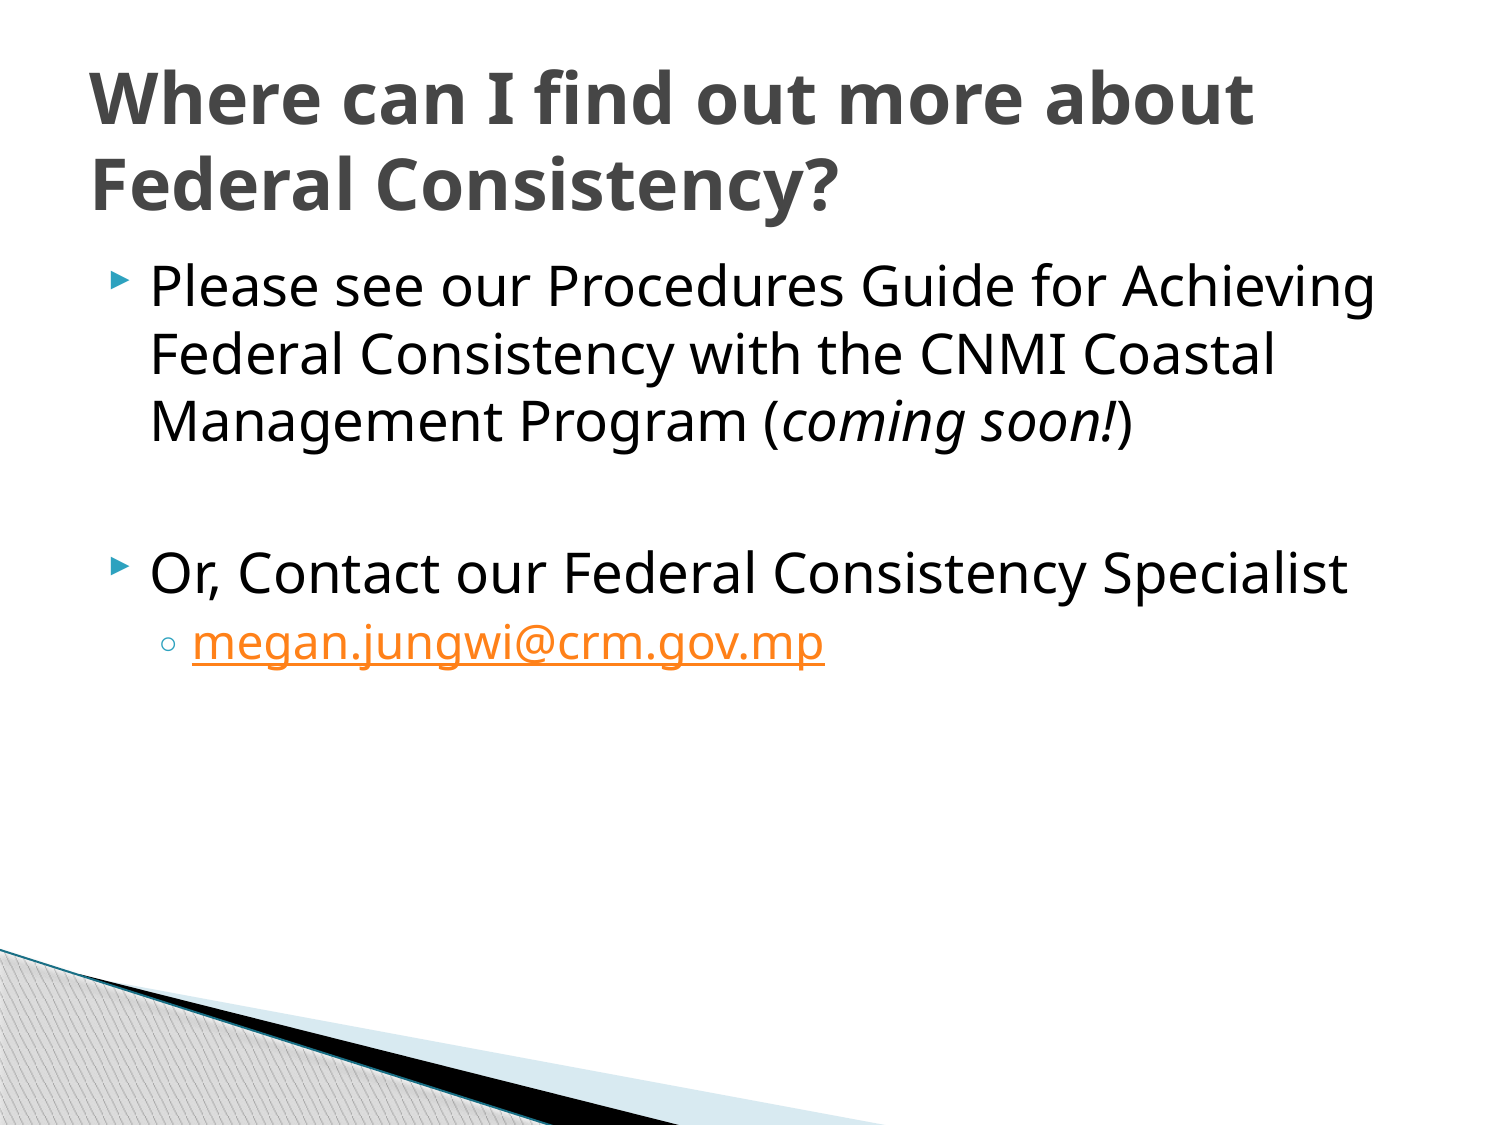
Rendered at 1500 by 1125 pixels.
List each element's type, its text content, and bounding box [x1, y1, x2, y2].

title Where can I find out more about Federal Consistency? [75, 45, 1425, 233]
list Please see our Procedures Guide for Achieving Federal Consistency with the CNMI Coastal Management Program (coming soon!) Or, Contact our Federal Consistency Specialist megan.jungwi@crm.gov.mp [75, 243, 1425, 986]
